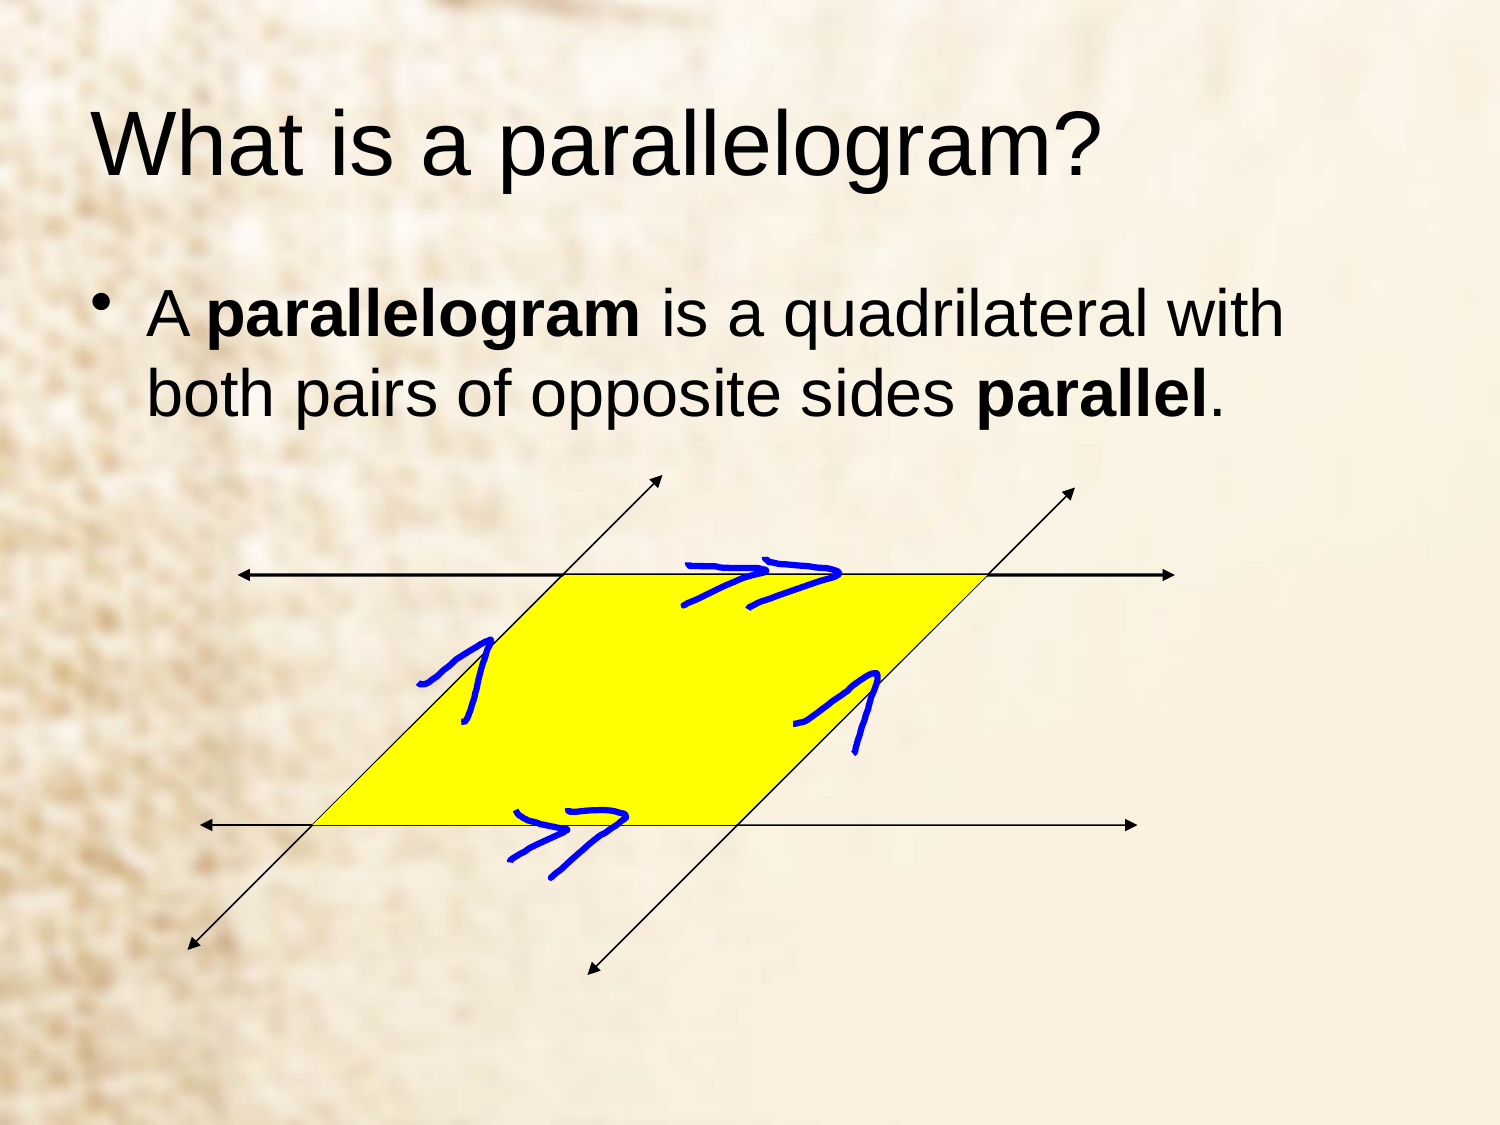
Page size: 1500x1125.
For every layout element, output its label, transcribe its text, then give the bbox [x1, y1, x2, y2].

text_box [840, 568, 1175, 582]
text_box [682, 562, 761, 607]
picture [0, 0, 1500, 1125]
text_box [199, 818, 312, 832]
list A parallelogram is a quadrilateral with both pairs of opposite sides parallel. [74, 262, 1426, 1006]
text_box [550, 808, 627, 879]
text_box [747, 556, 840, 610]
text_box [988, 487, 1075, 574]
text_box [736, 818, 1138, 832]
text_box [563, 474, 663, 574]
text_box [587, 826, 737, 976]
text_box [793, 672, 879, 755]
text_box [237, 568, 686, 582]
text_box [509, 809, 563, 863]
text_box [187, 826, 312, 950]
title What is a parallelogram? [74, 44, 1426, 233]
text_box [417, 638, 492, 723]
text_box [312, 575, 988, 826]
